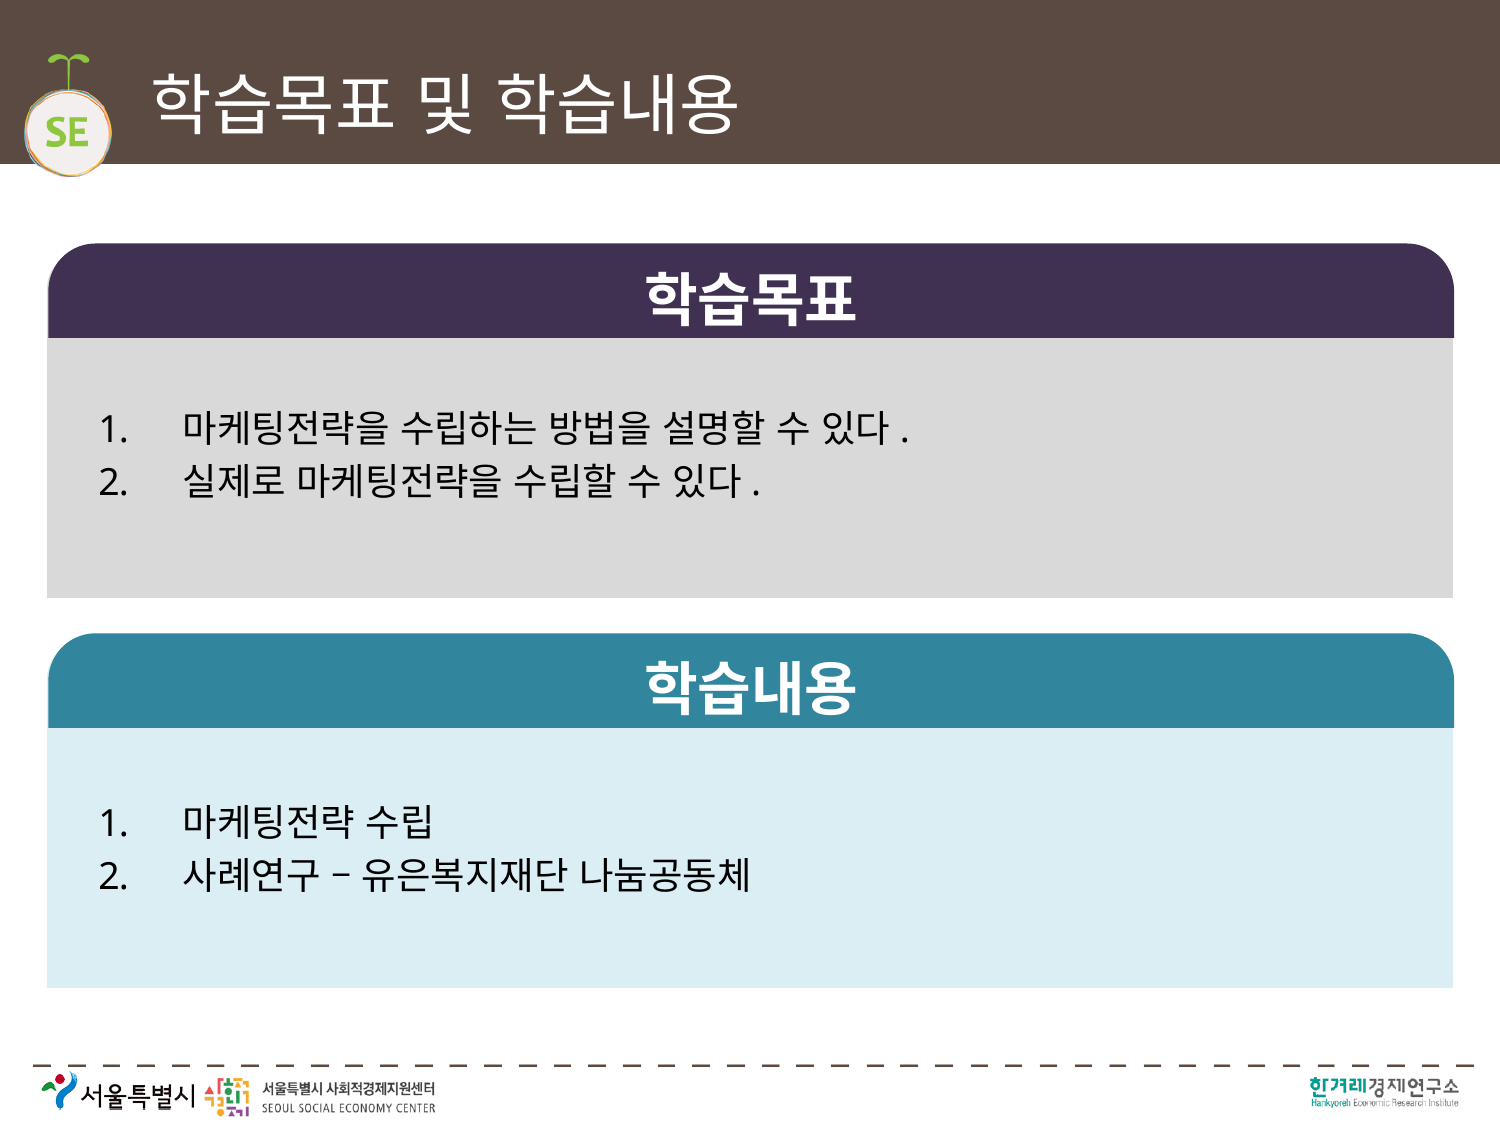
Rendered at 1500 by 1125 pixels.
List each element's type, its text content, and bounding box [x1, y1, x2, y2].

picture [0, 0, 1500, 1125]
text_box 마케팅전략을 수립하는 방법을 설명할 수 있다. 실제로 마케팅전략을 수립할 수 있다. [83, 397, 1043, 557]
title 학습목표 및 학습내용 [135, 45, 1463, 161]
text_box 학습내용 [46, 631, 1457, 730]
text_box [45, 656, 1455, 990]
text_box 학습목표 [46, 241, 1457, 341]
text_box [45, 268, 1455, 601]
text_box 마케팅전략 수립 사례연구 – 유은복지재단 나눔공동체 [83, 791, 1031, 981]
